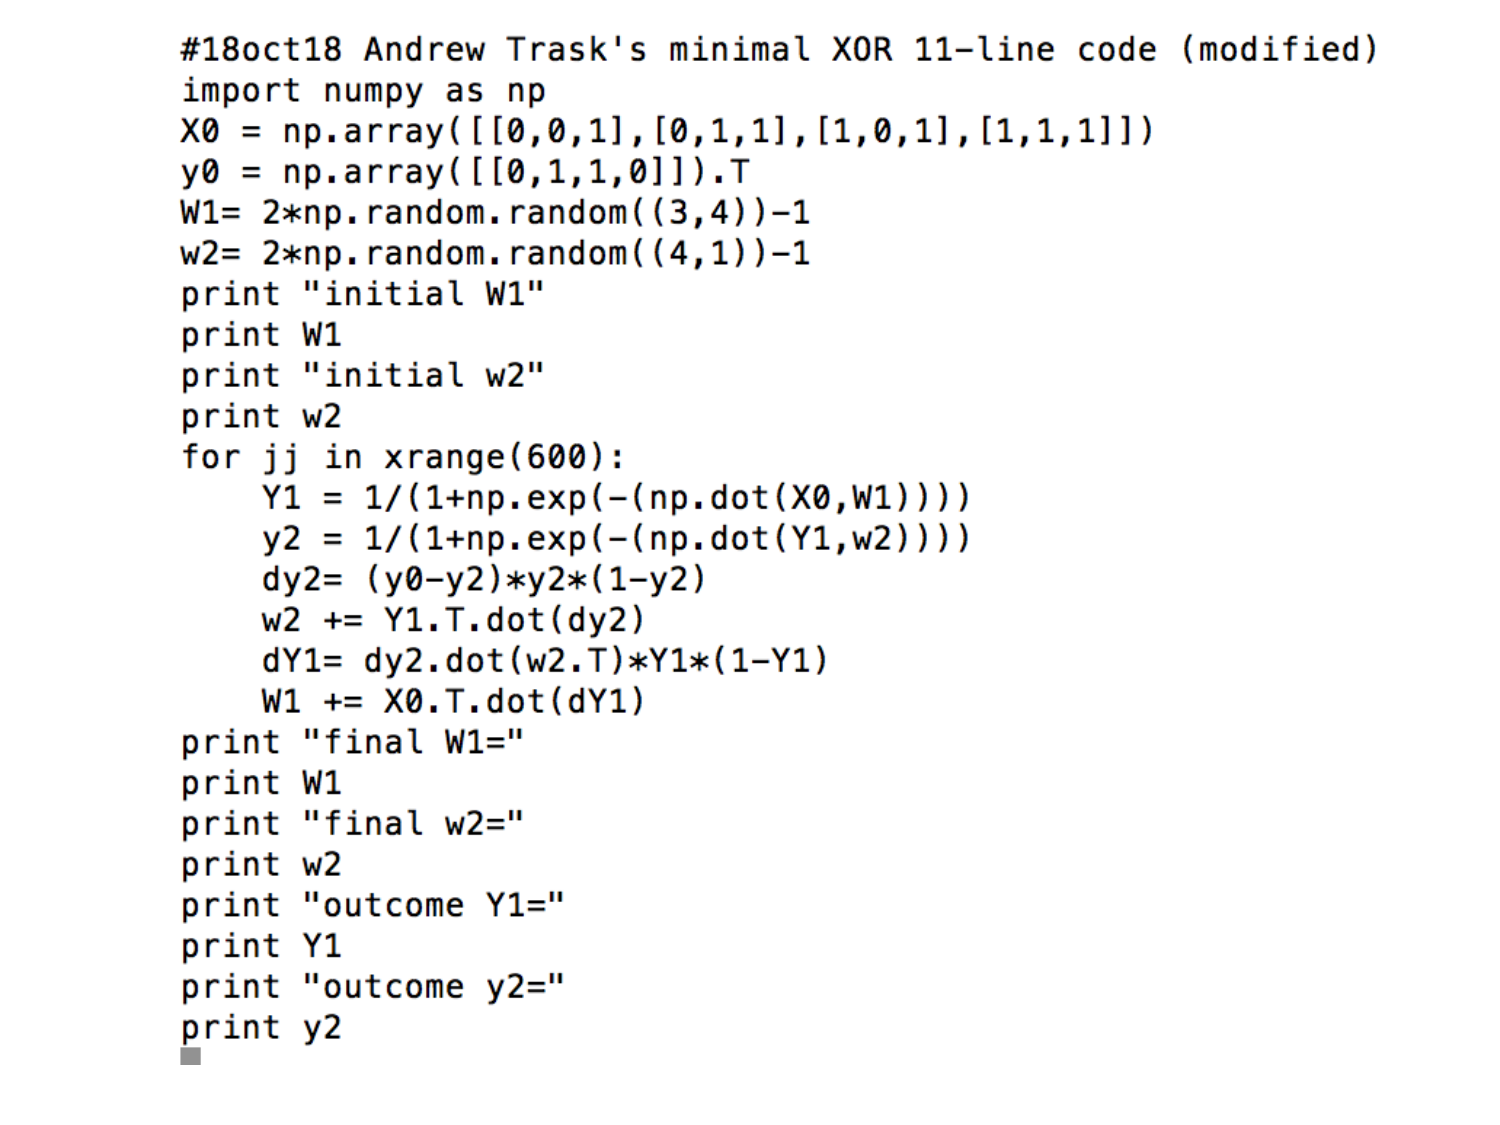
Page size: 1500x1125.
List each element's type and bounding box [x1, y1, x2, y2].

list [0, 26, 1500, 1065]
